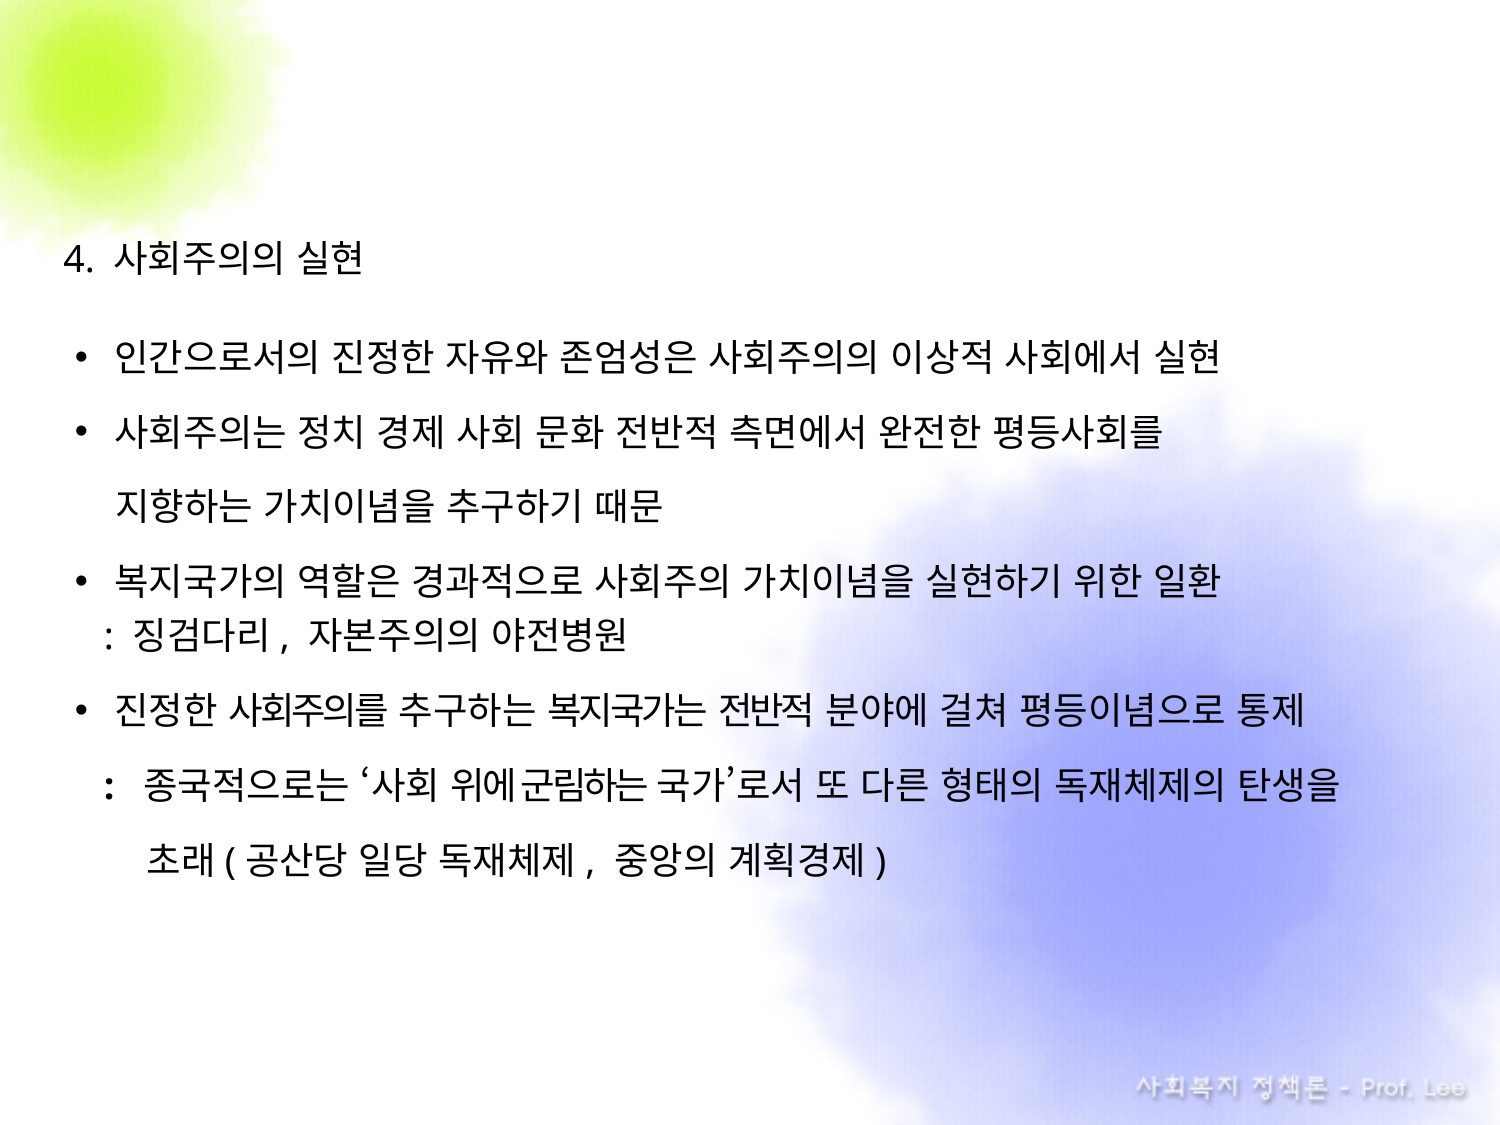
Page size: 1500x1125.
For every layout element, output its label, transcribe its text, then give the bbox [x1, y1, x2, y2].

picture [0, 0, 1500, 1125]
list 4. 사회주의의 실현 인간으로서의 진정한 자유와 존엄성은 사회주의의 이상적 사회에서 실현 사회주의는 정치 경제 사회 문화 전반적 측면에서 완전한 평등사회를 지향하는 가치이념을 추구하기 때문 복지국가의 역할은 경과적으로 사회주의 가치이념을 실현하기 위한 일환 : 징검다리, 자본주의의 야전병원 진정한 사회주의를 추구하는 복지국가는 전반적 분야에 걸쳐 평등이념으로 통제 : 종국적으로는 ‘사회 위에 군림하는 국가’로서 또 다른 형태의 독재체제의 탄생을 초래(공산당 일당 독재체제, 중앙의 계획경제) [11, 218, 1489, 985]
